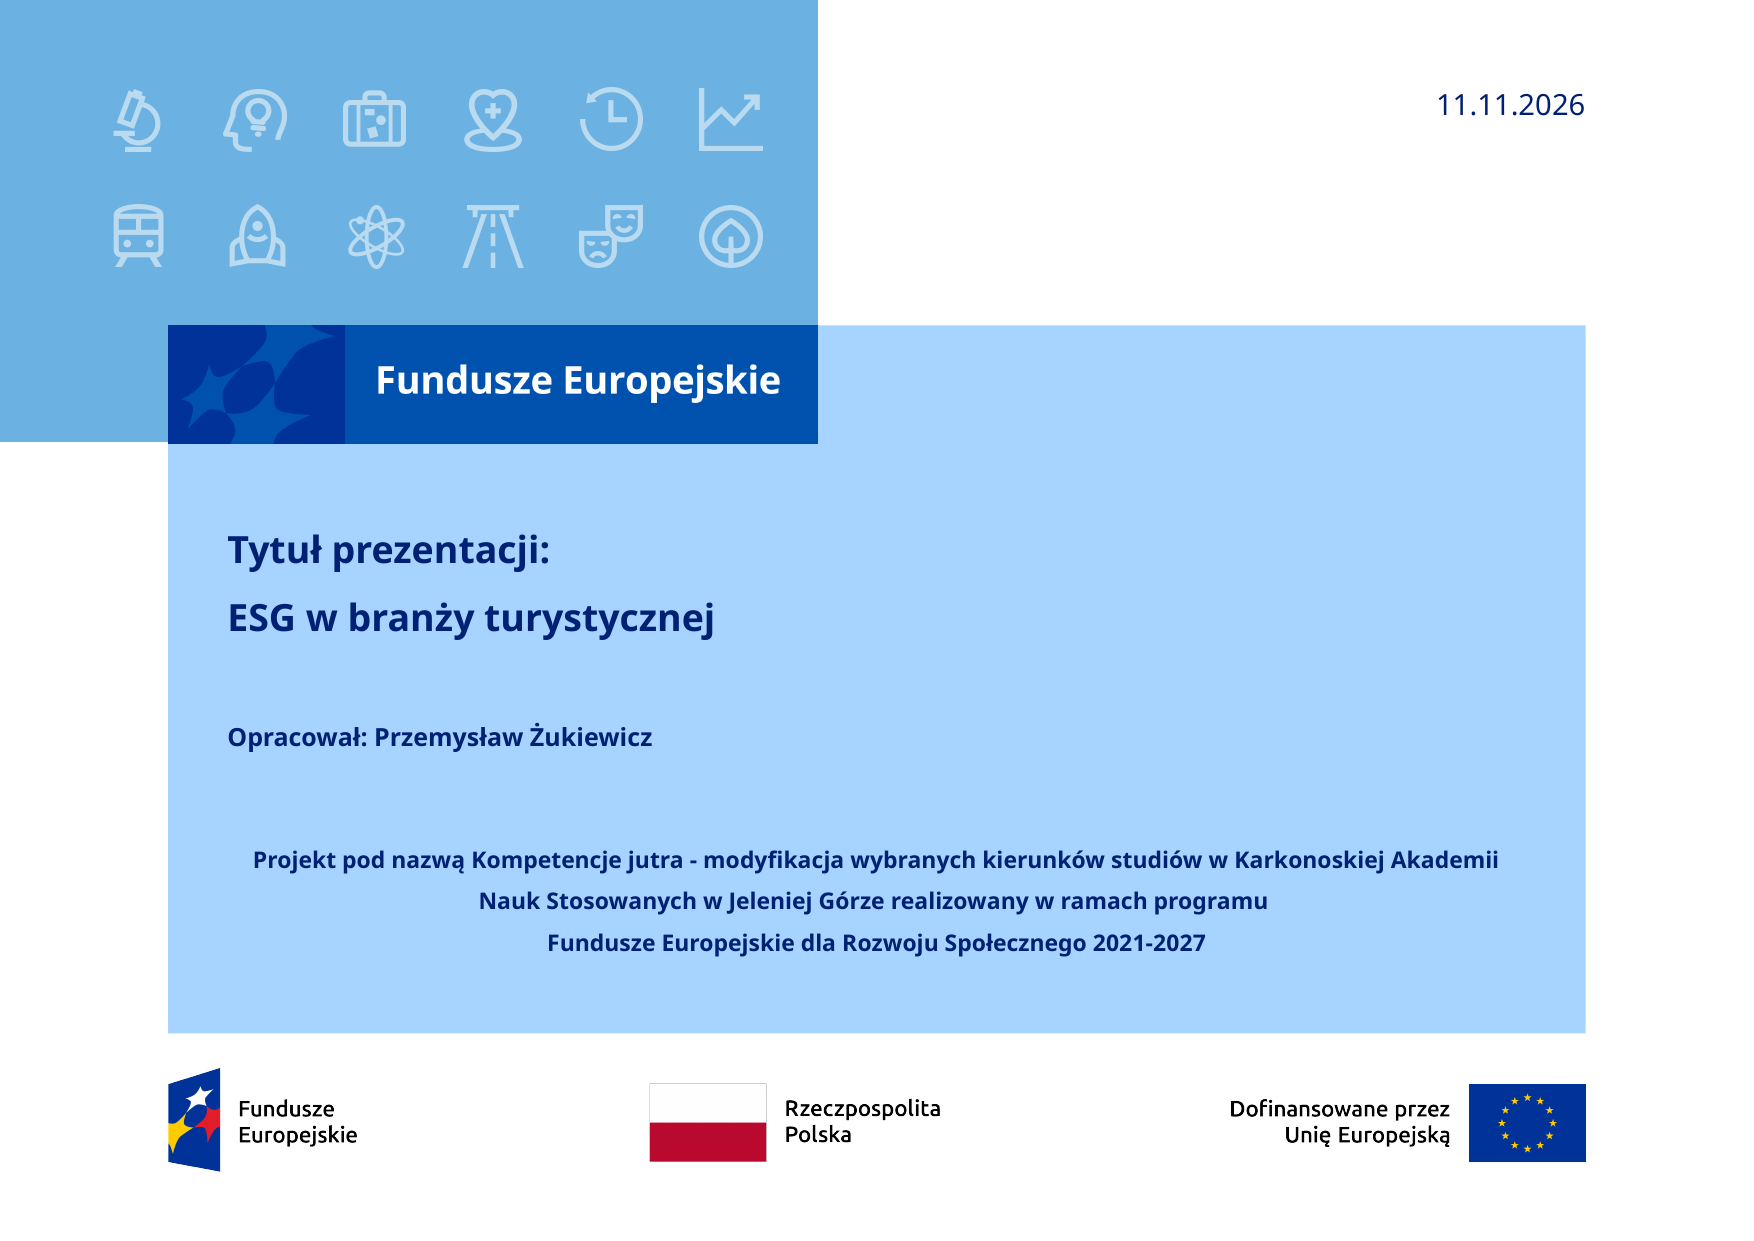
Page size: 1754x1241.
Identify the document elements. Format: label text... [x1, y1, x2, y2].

picture [168, 325, 818, 444]
subtitle Projekt pod nazwą Kompetencje jutra - modyfikacja wybranych kierunków studiów w Karkonoskiej Akademii Nauk Stosowanych w Jeleniej Górze realizowany w ramach programu Fundusze Europejskie dla Rozwoju Społecznego 2021-2027 [227, 797, 1527, 975]
title Tytuł prezentacji: ESG w branży turystycznej Opracował: Przemysław Żukiewicz [227, 503, 1527, 786]
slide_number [1290, 88, 1586, 146]
picture [610, 1044, 979, 1201]
picture [1192, 1045, 1625, 1201]
picture [129, 1045, 396, 1201]
